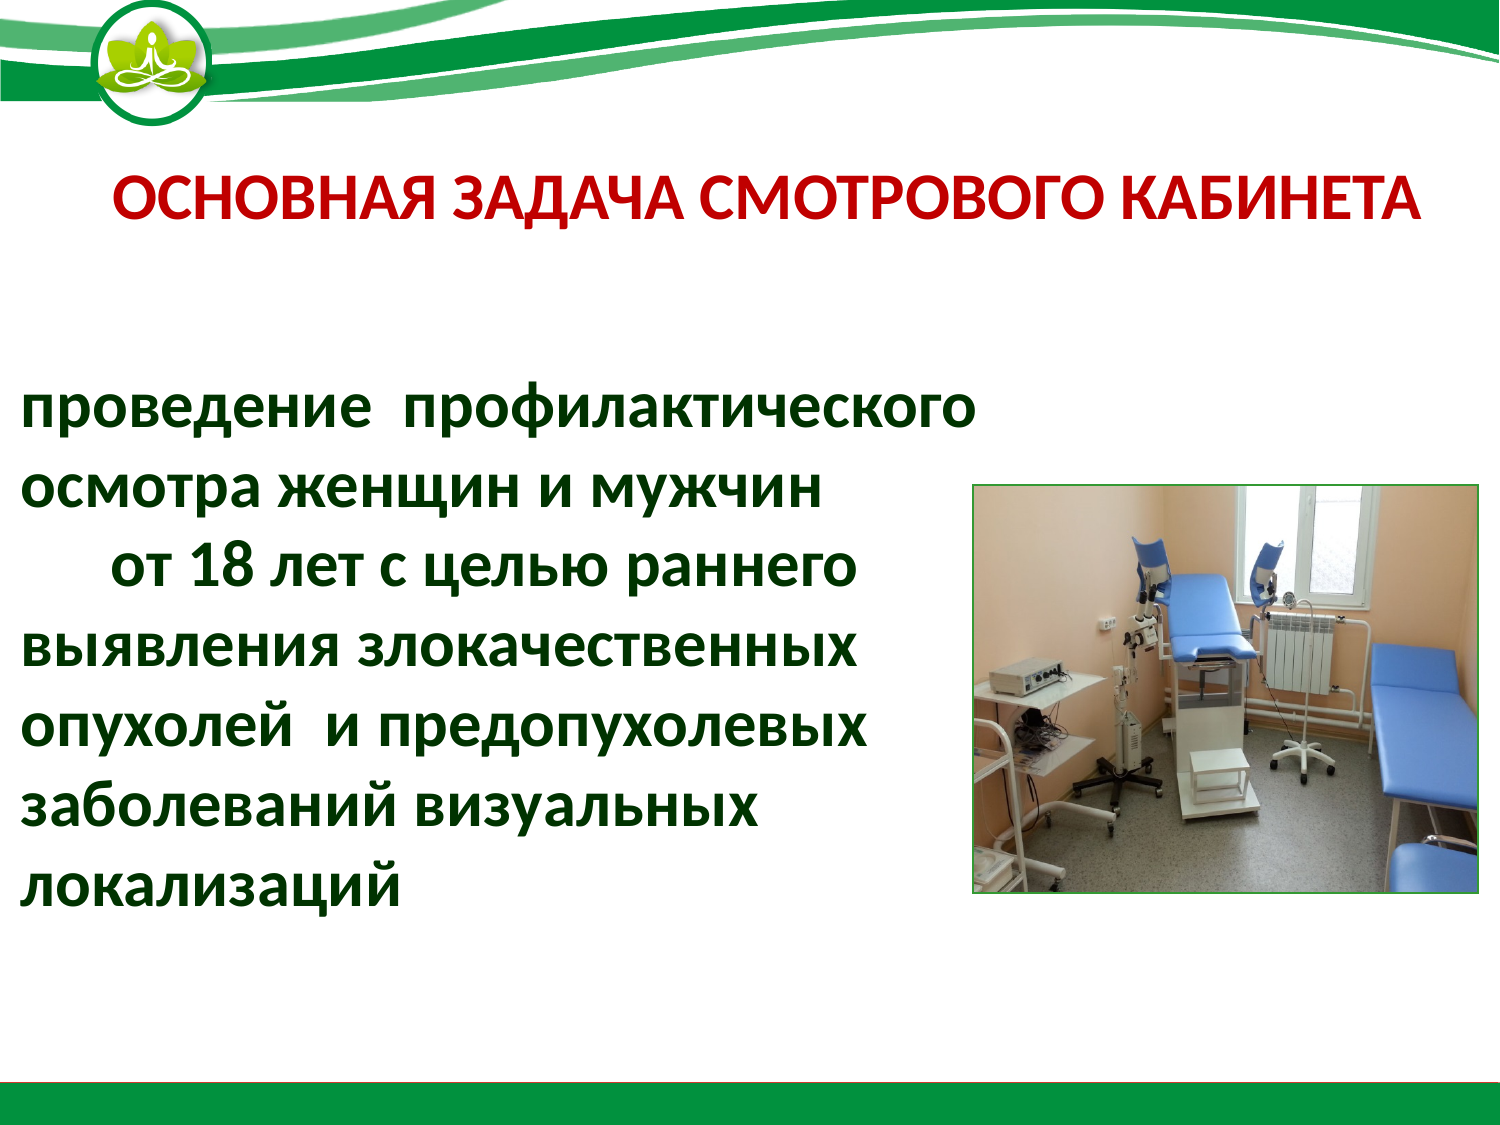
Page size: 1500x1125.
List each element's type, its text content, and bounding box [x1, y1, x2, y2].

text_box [0, 0, 1500, 129]
picture [0, 1081, 1500, 1125]
picture [974, 485, 1477, 893]
text_box ОСНОВНАЯ ЗАДАЧА СМОТРОВОГО КАБИНЕТА [35, 137, 1500, 240]
text_box проведение профилактического осмотра женщин и мужчин от 18 лет с целью раннего выявления злокачественных опухолей и предопухолевых заболеваний визуальных локализаций [5, 352, 1105, 928]
